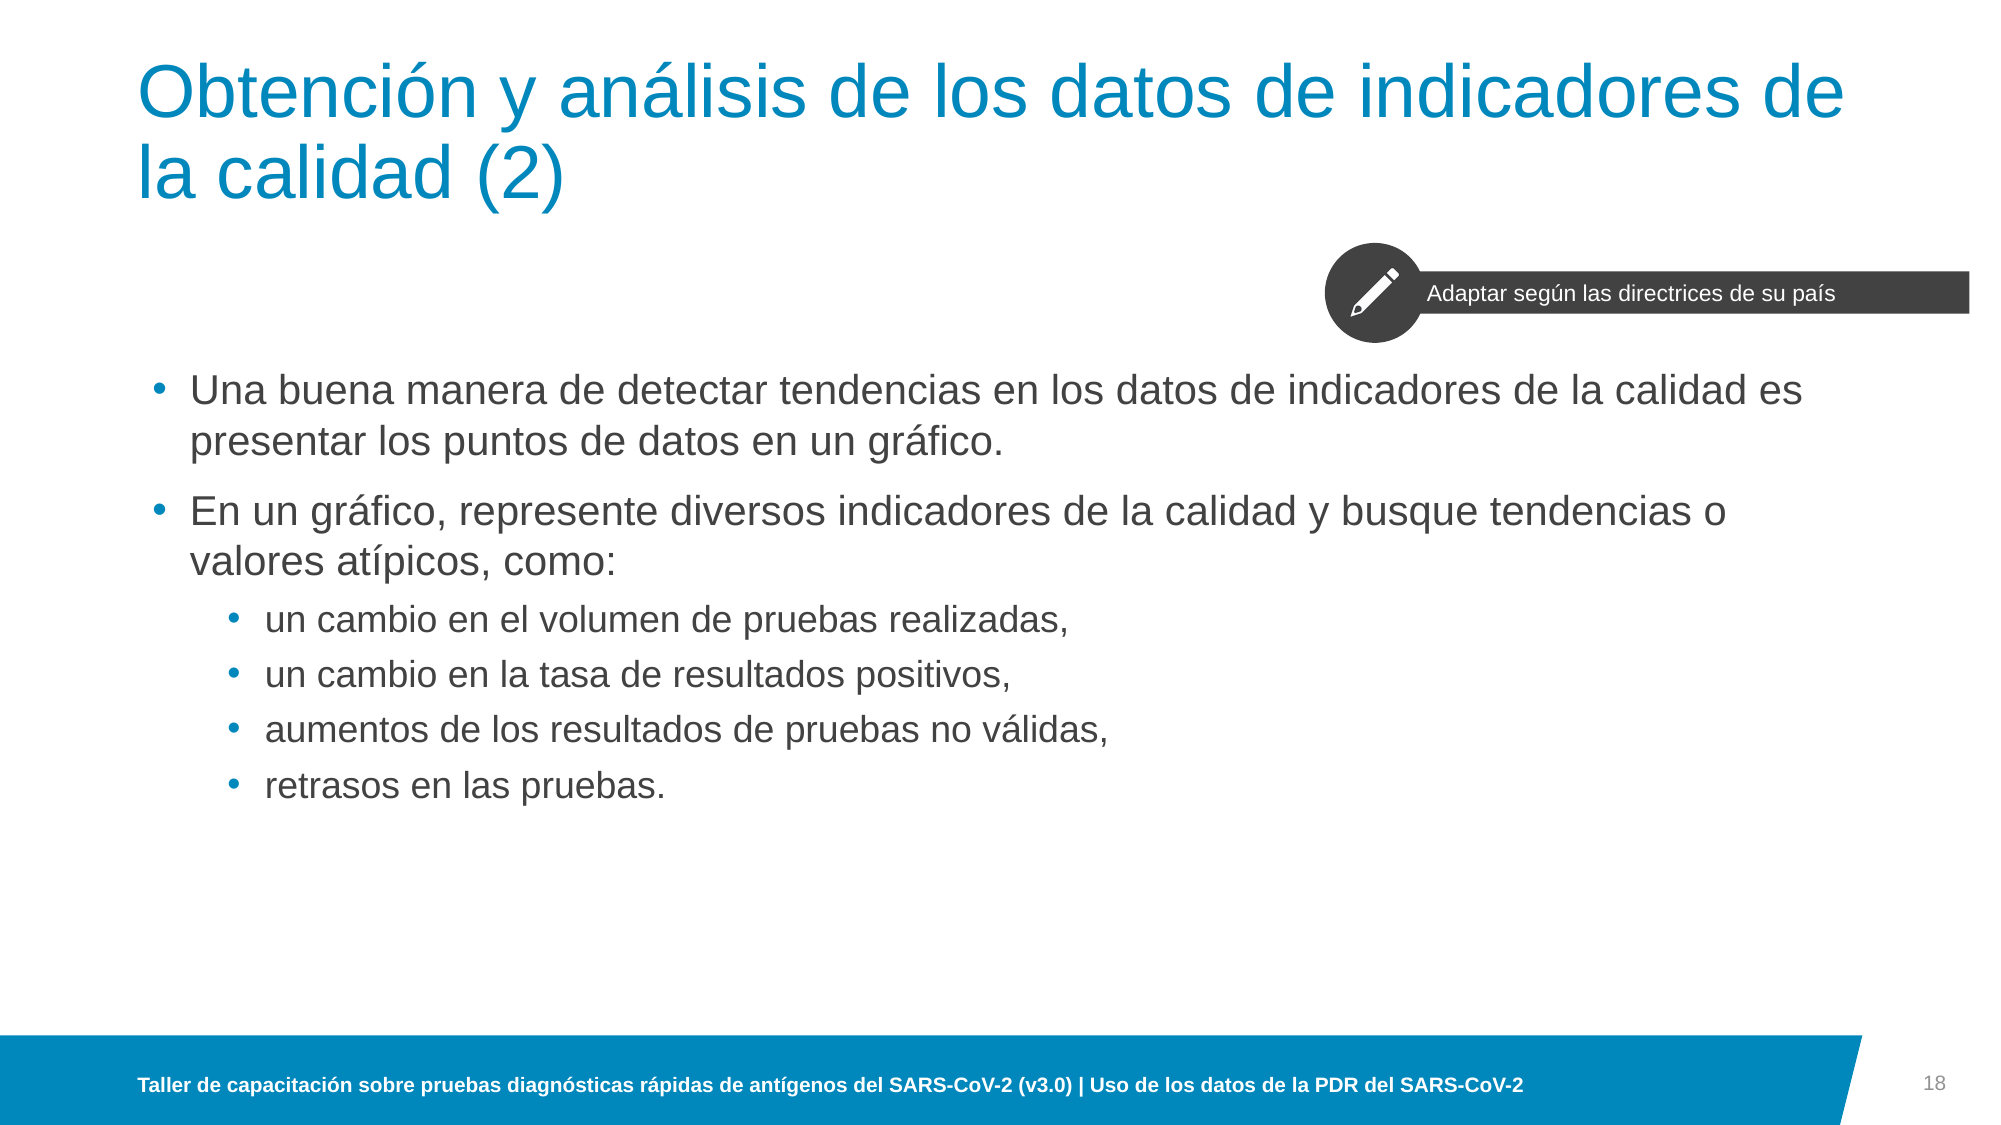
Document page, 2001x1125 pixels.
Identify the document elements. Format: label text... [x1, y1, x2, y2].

footer Taller de capacitación sobre pruebas diagnósticas rápidas de antígenos del SARS-CoV-2 (v3.0) | Uso de los datos de la PDR del SARS-CoV-2 [137, 1042, 1662, 1125]
list Una buena manera de detectar tendencias en los datos de indicadores de la calidad es presentar los puntos de datos en un gráfico. En un gráfico, represente diversos indicadores de la calidad y busque tendencias o valores atípicos, como: un cambio en el volumen de pruebas realizadas, un cambio en la tasa de resultados positivos, aumentos de los resultados de pruebas no válidas, retrasos en las pruebas. [137, 284, 1863, 1014]
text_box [1325, 243, 1970, 342]
slide_number 18 [1862, 1035, 1947, 1125]
title Obtención y análisis de los datos de indicadores de la calidad (2) [137, 59, 1863, 215]
